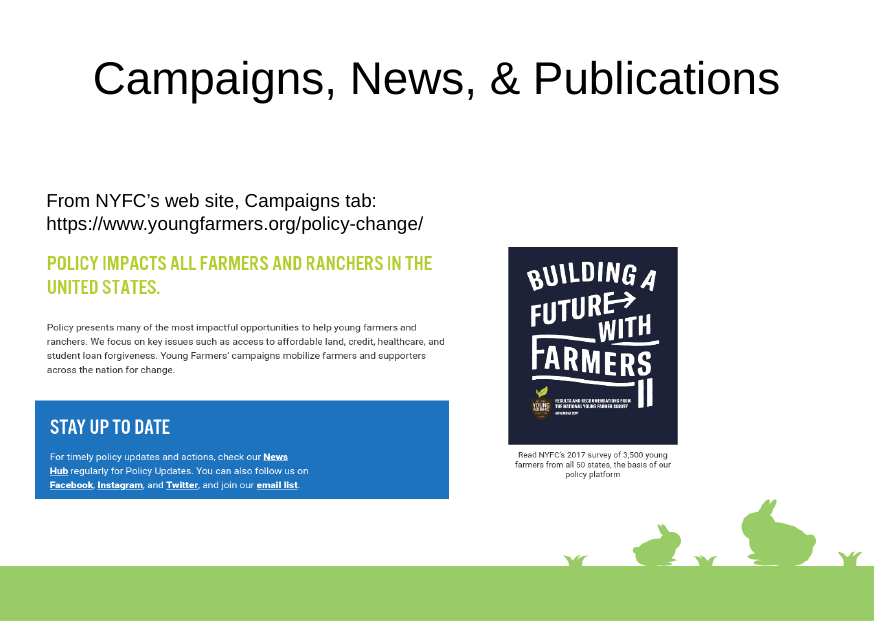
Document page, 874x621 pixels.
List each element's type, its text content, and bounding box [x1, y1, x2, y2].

picture [0, 0, 874, 621]
text_box Campaigns, News, & Publications [43, 24, 831, 129]
text_box From NYFC’s web site, Campaigns tab: https://www.youngfarmers.org/policy-change/ [31, 181, 495, 245]
